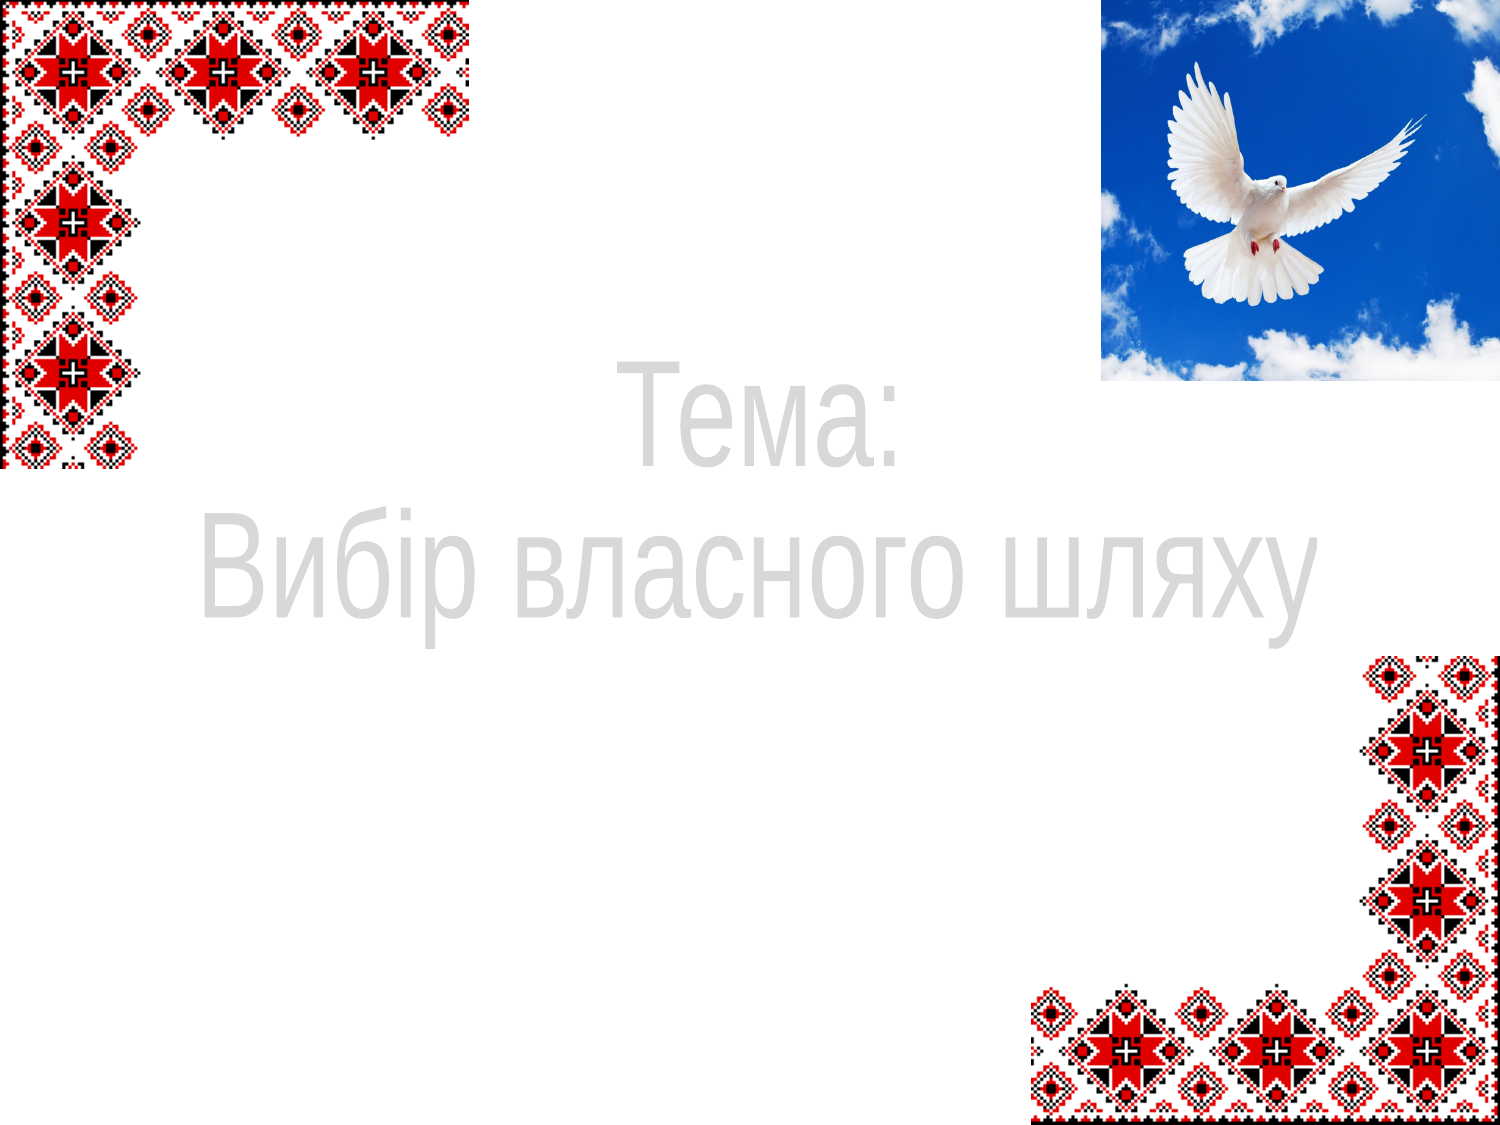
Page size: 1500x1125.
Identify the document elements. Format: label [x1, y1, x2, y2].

picture [1101, 0, 1500, 381]
picture [0, 0, 469, 469]
picture [1030, 655, 1500, 1125]
